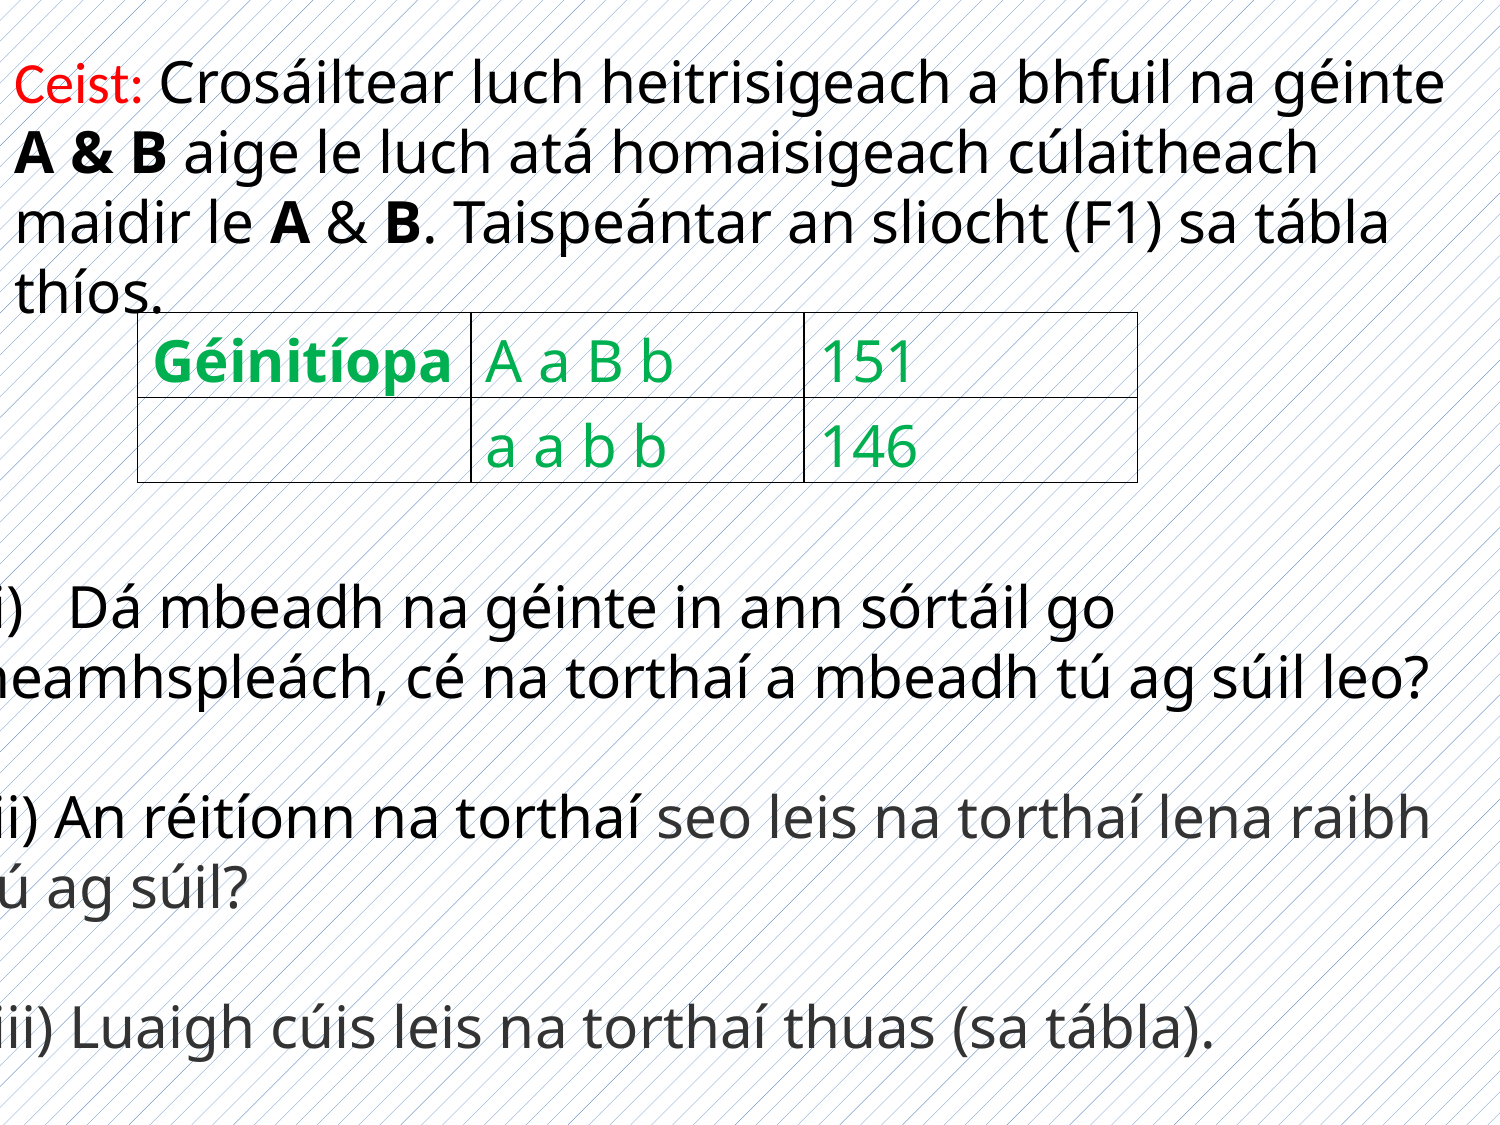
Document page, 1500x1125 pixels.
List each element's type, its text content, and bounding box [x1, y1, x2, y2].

table_cell [138, 398, 470, 482]
table_cell a a b b [472, 398, 803, 482]
table_header Géinitíopa [138, 313, 470, 397]
text_box Dá mbeadh na géinte in ann sórtáil go neamhspleách, cé na torthaí a mbeadh tú ag súil leo? (ii) An réitíonn na torthaí seo leis na torthaí lena raibh tú ag súil? (iii) Luaigh cúis leis na torthaí thuas (sa tábla). [0, 562, 1500, 1068]
table_header A a B b [472, 313, 803, 397]
text_box Ceist: Crosáiltear luch heitrisigeach a bhfuil na géinte A & B aige le luch atá homaisigeach cúlaitheach maidir le A & B. Taispeántar an sliocht (F1) sa tábla thíos. [0, 37, 1500, 333]
table_header 151 [805, 313, 1137, 397]
table_cell 146 [805, 398, 1137, 482]
